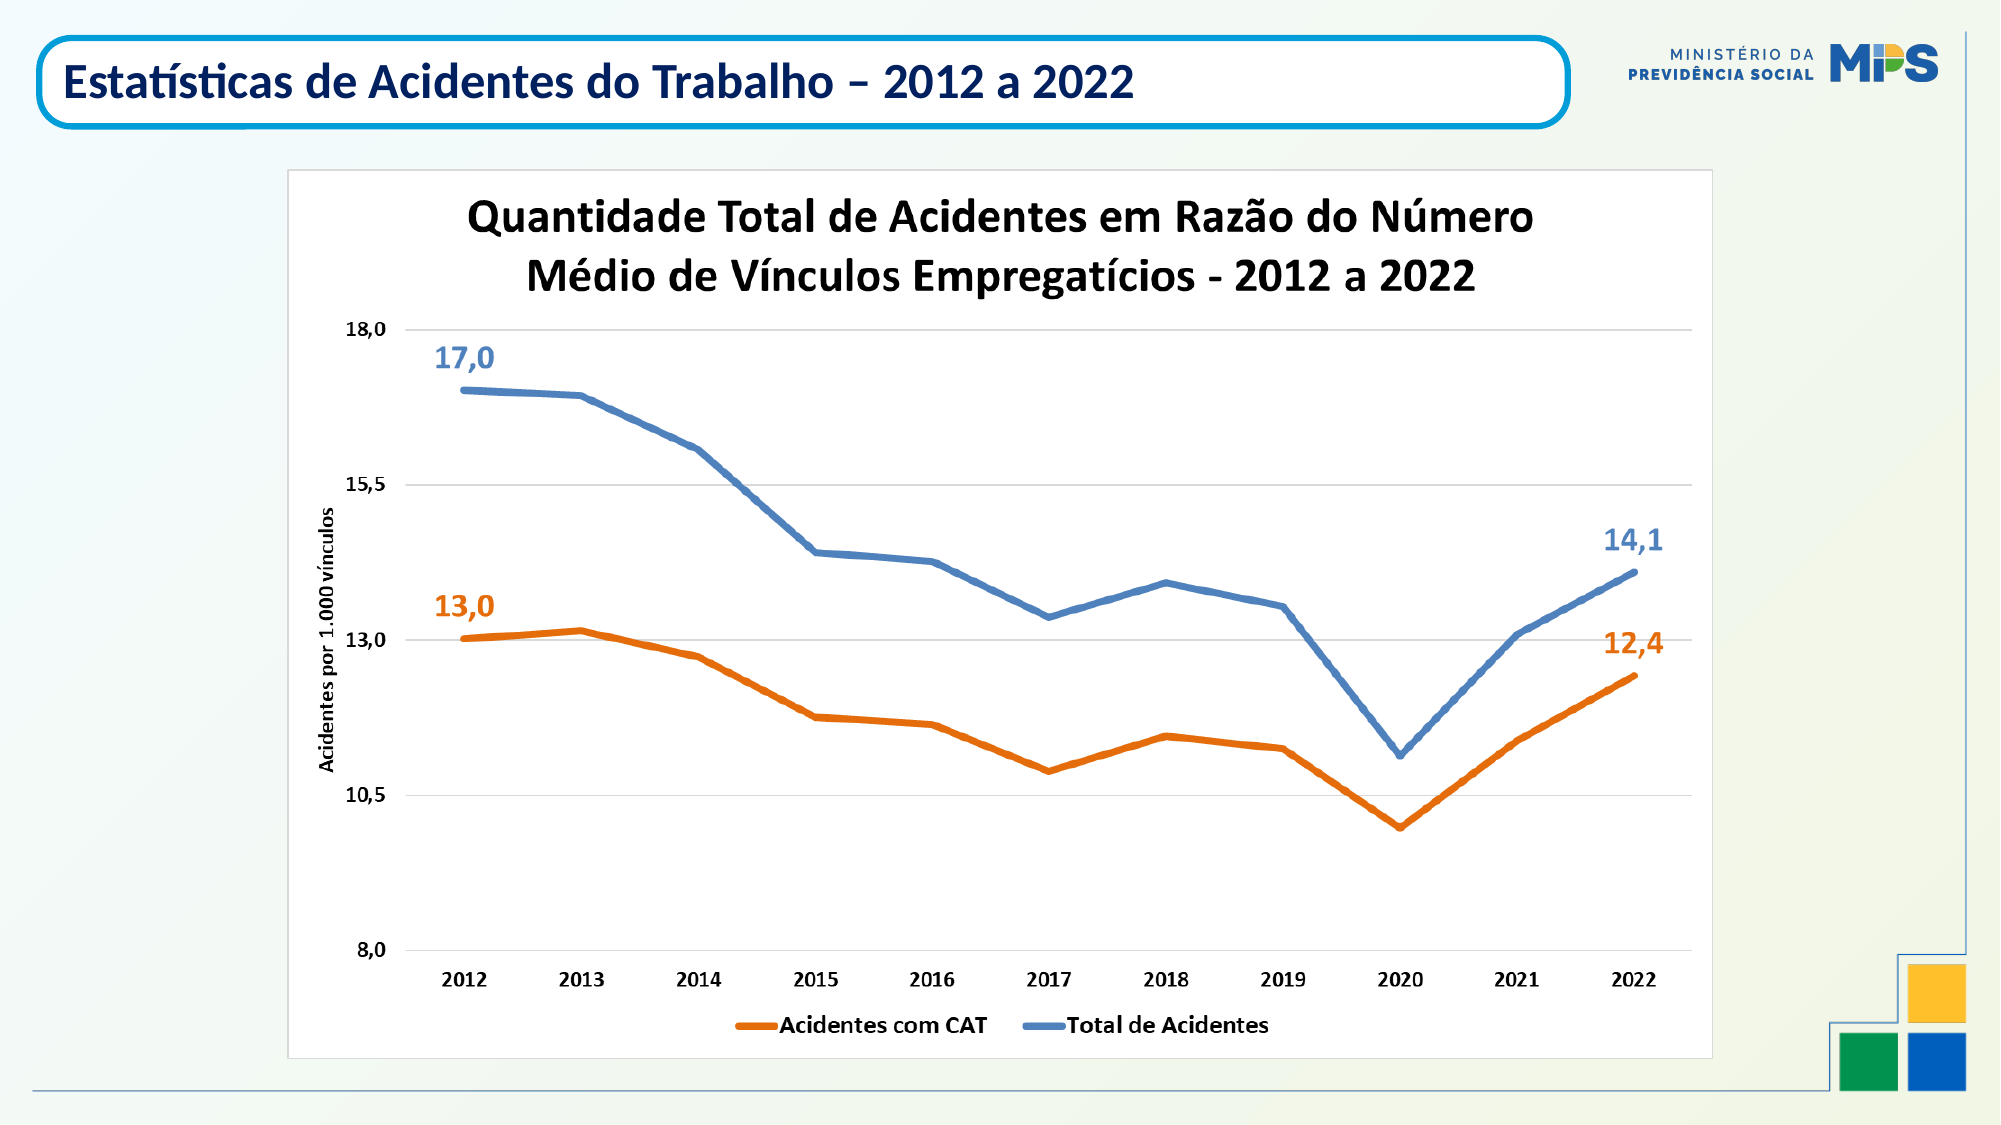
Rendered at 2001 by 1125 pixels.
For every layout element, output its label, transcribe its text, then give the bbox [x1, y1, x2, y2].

picture [0, 0, 2000, 1125]
text_box Estatísticas de Acidentes do Trabalho – 2012 a 2022 [37, 35, 1570, 129]
